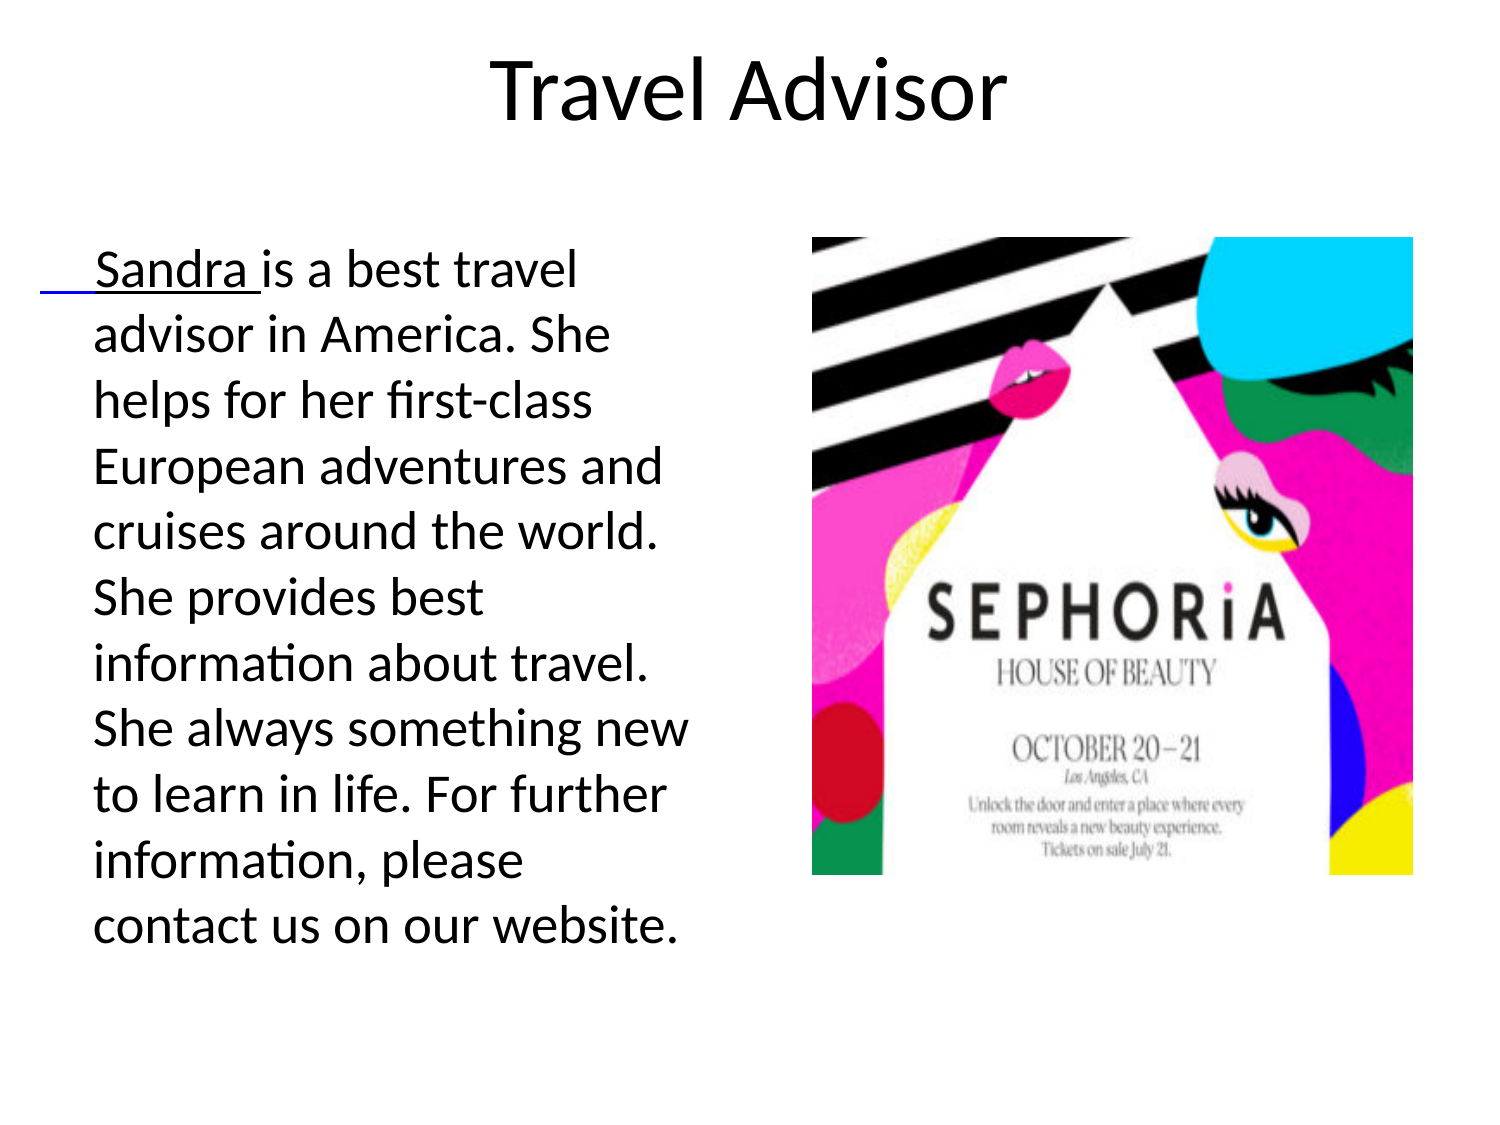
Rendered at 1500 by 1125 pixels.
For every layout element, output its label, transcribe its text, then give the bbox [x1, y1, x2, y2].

picture [812, 237, 1413, 876]
title Travel Advisor [75, 45, 1425, 233]
list Sandra is a best travel advisor in America. She helps for her first-class European adventures and cruises around the world. She provides best information about travel. She always something new to learn in life. For further information, please contact us on our website. [24, 224, 713, 988]
